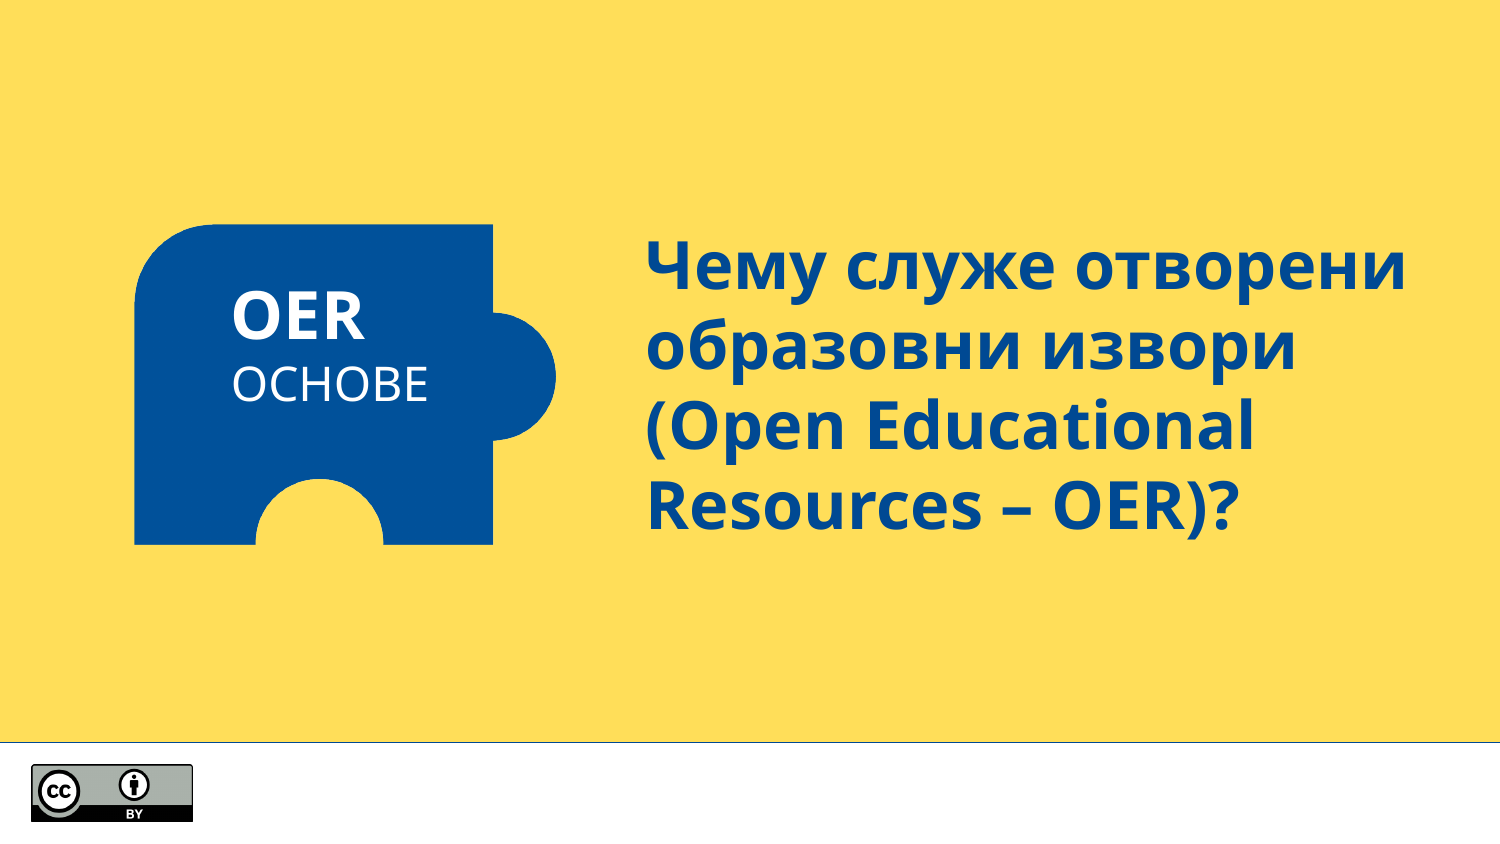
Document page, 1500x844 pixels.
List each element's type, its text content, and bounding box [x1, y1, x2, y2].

text_box Чему служе отворени образовни извори (Open Educational Resources – OER)? [630, 207, 1442, 558]
picture [31, 764, 193, 822]
text_box OER ОСНОВЕ [560, 258, 862, 426]
text_box [0, 750, 1500, 844]
picture [133, 224, 556, 545]
